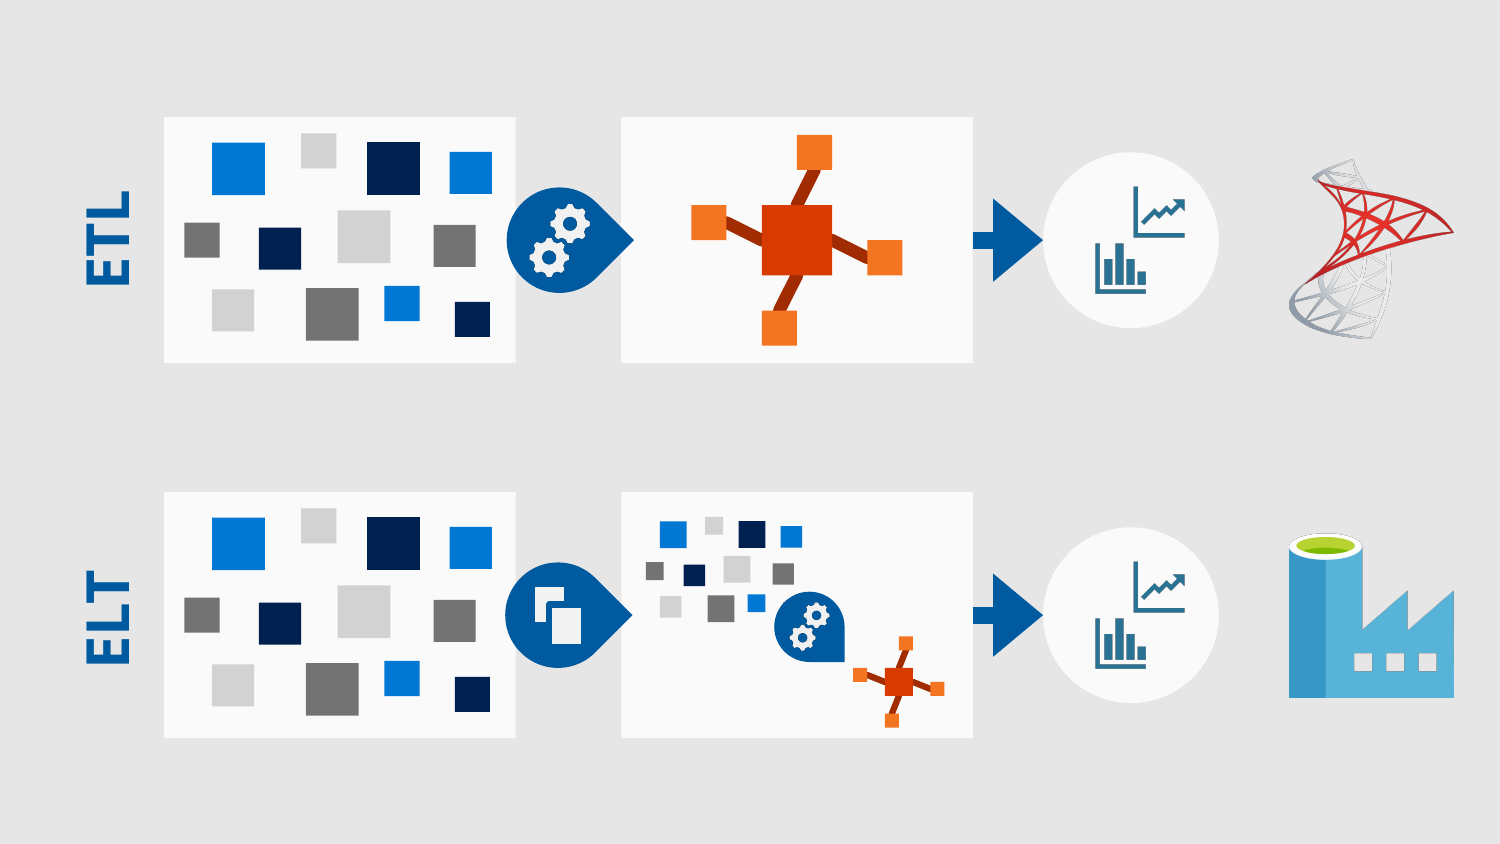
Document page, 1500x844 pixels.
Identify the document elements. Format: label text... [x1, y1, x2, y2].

picture [1288, 159, 1454, 339]
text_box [163, 116, 1220, 364]
picture [1288, 532, 1454, 698]
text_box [163, 491, 1220, 739]
text_box ELT [46, 496, 164, 743]
text_box ETL [47, 117, 163, 364]
